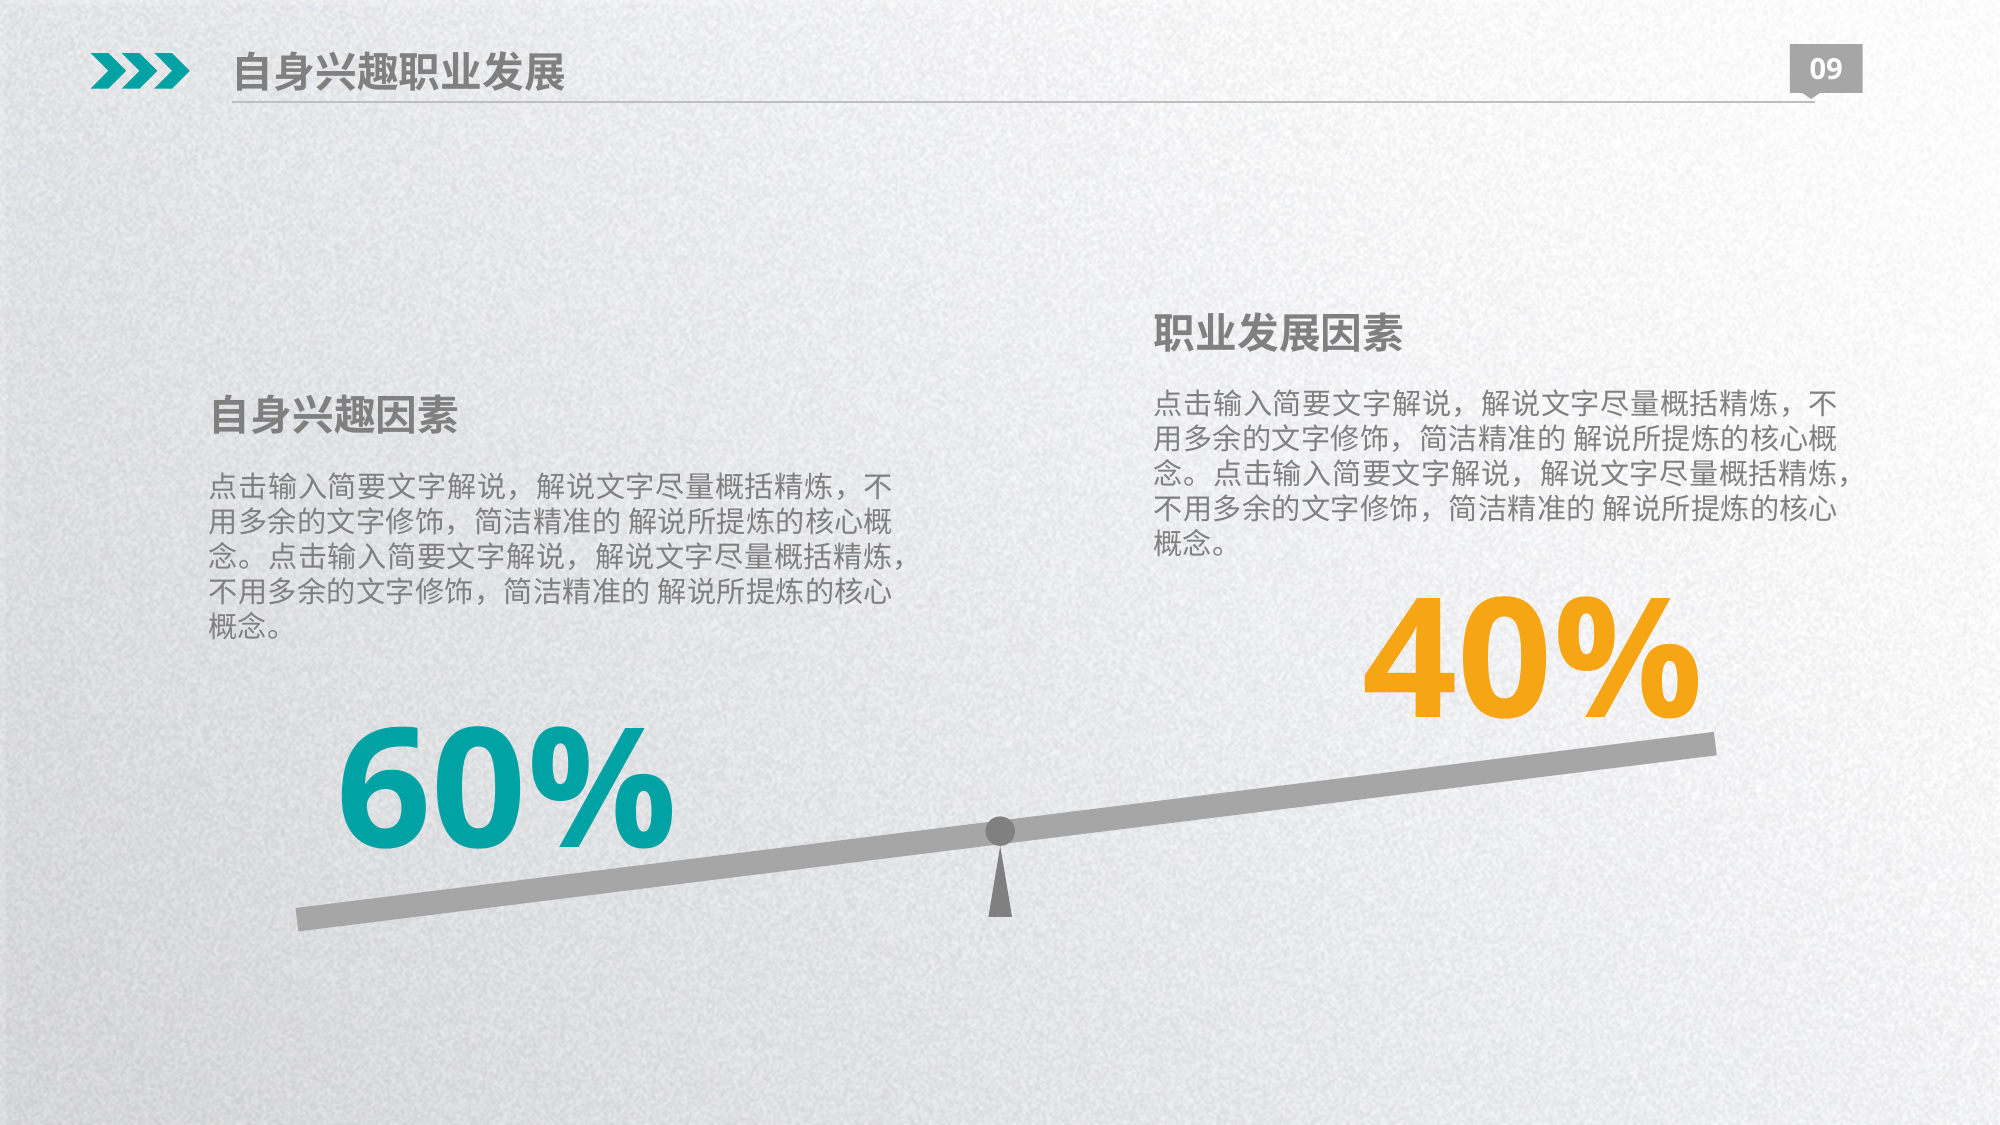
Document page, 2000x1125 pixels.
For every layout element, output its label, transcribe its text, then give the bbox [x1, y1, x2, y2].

text_box 点击输入简要文字解说，解说文字尽量概括精炼，不用多余的文字修饰，简洁精准的 解说所提炼的核心概念。点击输入简要文字解说，解说文字尽量概括精炼，不用多余的文字修饰，简洁精准的 解说所提炼的核心概念。 [208, 468, 894, 644]
text_box 自身兴趣职业发展 [220, 39, 587, 102]
picture [0, 0, 2000, 1125]
text_box 60% [321, 673, 693, 814]
text_box 点击输入简要文字解说，解说文字尽量概括精炼，不用多余的文字修饰，简洁精准的 解说所提炼的核心概念。点击输入简要文字解说，解说文字尽量概括精炼，不用多余的文字修饰，简洁精准的 解说所提炼的核心概念。 [1153, 385, 1839, 561]
text_box 自身兴趣因素 [208, 389, 547, 440]
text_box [90, 52, 191, 89]
text_box 09 [1789, 44, 1863, 92]
text_box 职业发展因素 [1153, 306, 1492, 357]
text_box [291, 816, 1722, 917]
text_box 40% [1347, 561, 1719, 759]
text_box [1787, 42, 1865, 101]
